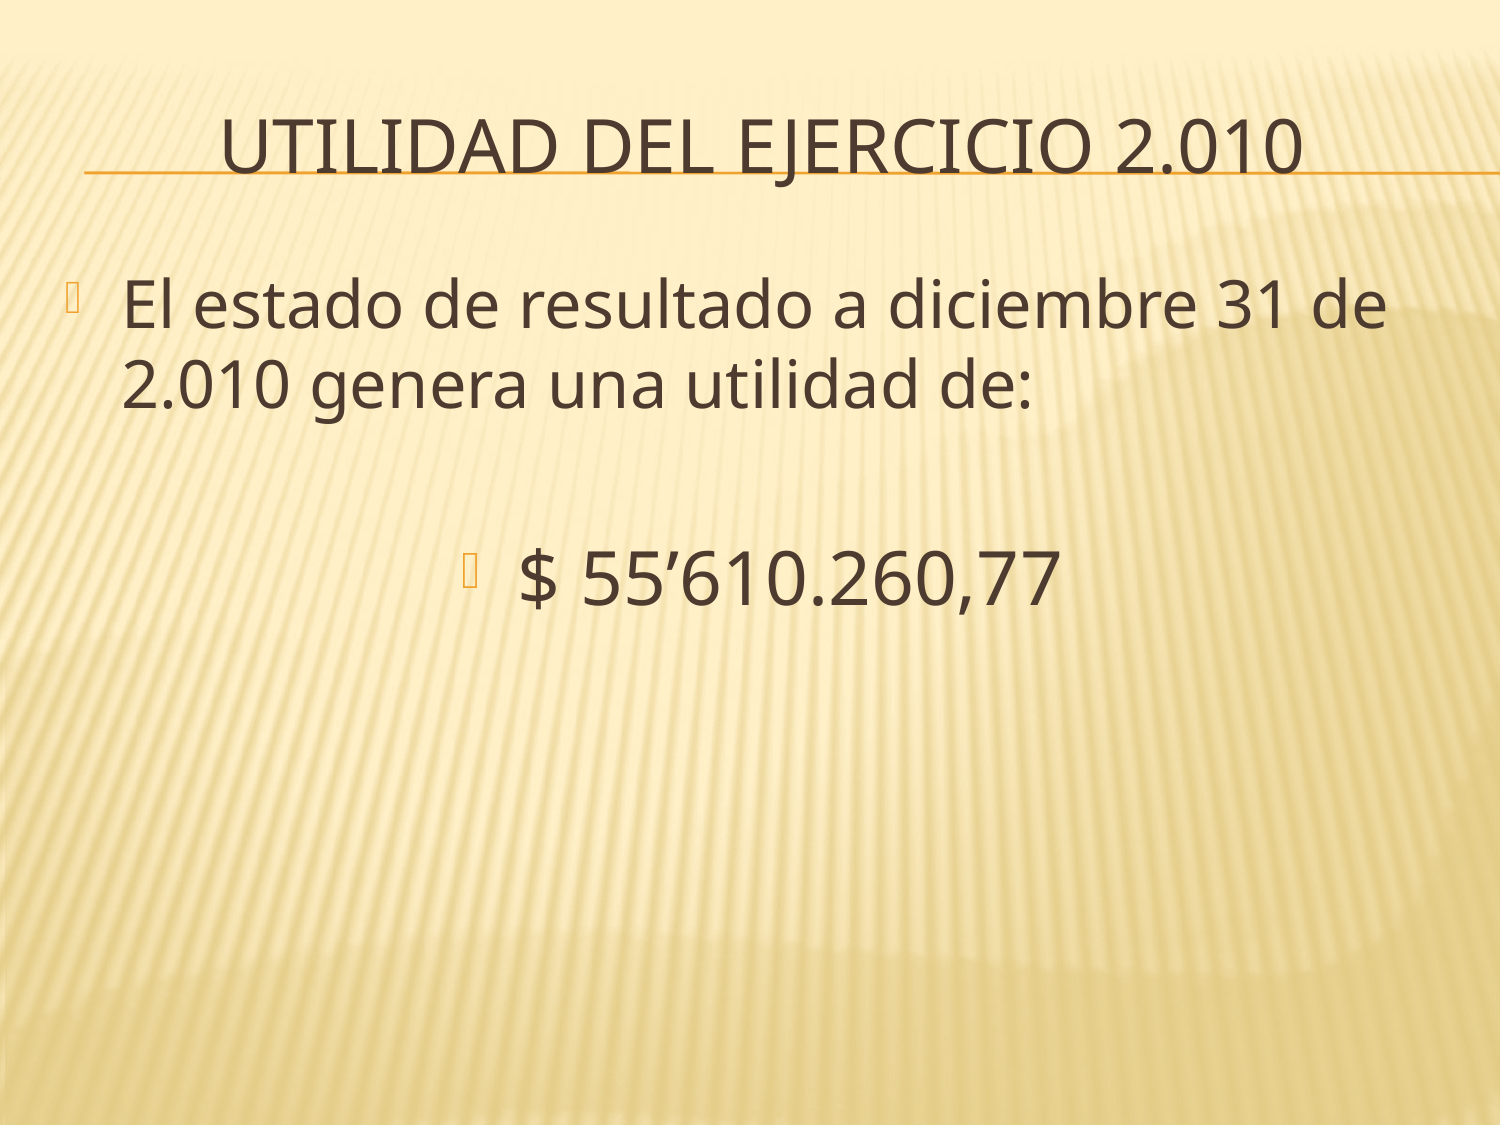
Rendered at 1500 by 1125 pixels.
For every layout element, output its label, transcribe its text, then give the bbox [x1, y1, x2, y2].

list El estado de resultado a diciembre 31 de 2.010 genera una utilidad de: $ 55’610.260,77 [50, 254, 1475, 998]
title UTILIDAD DEL EJERCICIO 2.010 [50, 75, 1475, 213]
